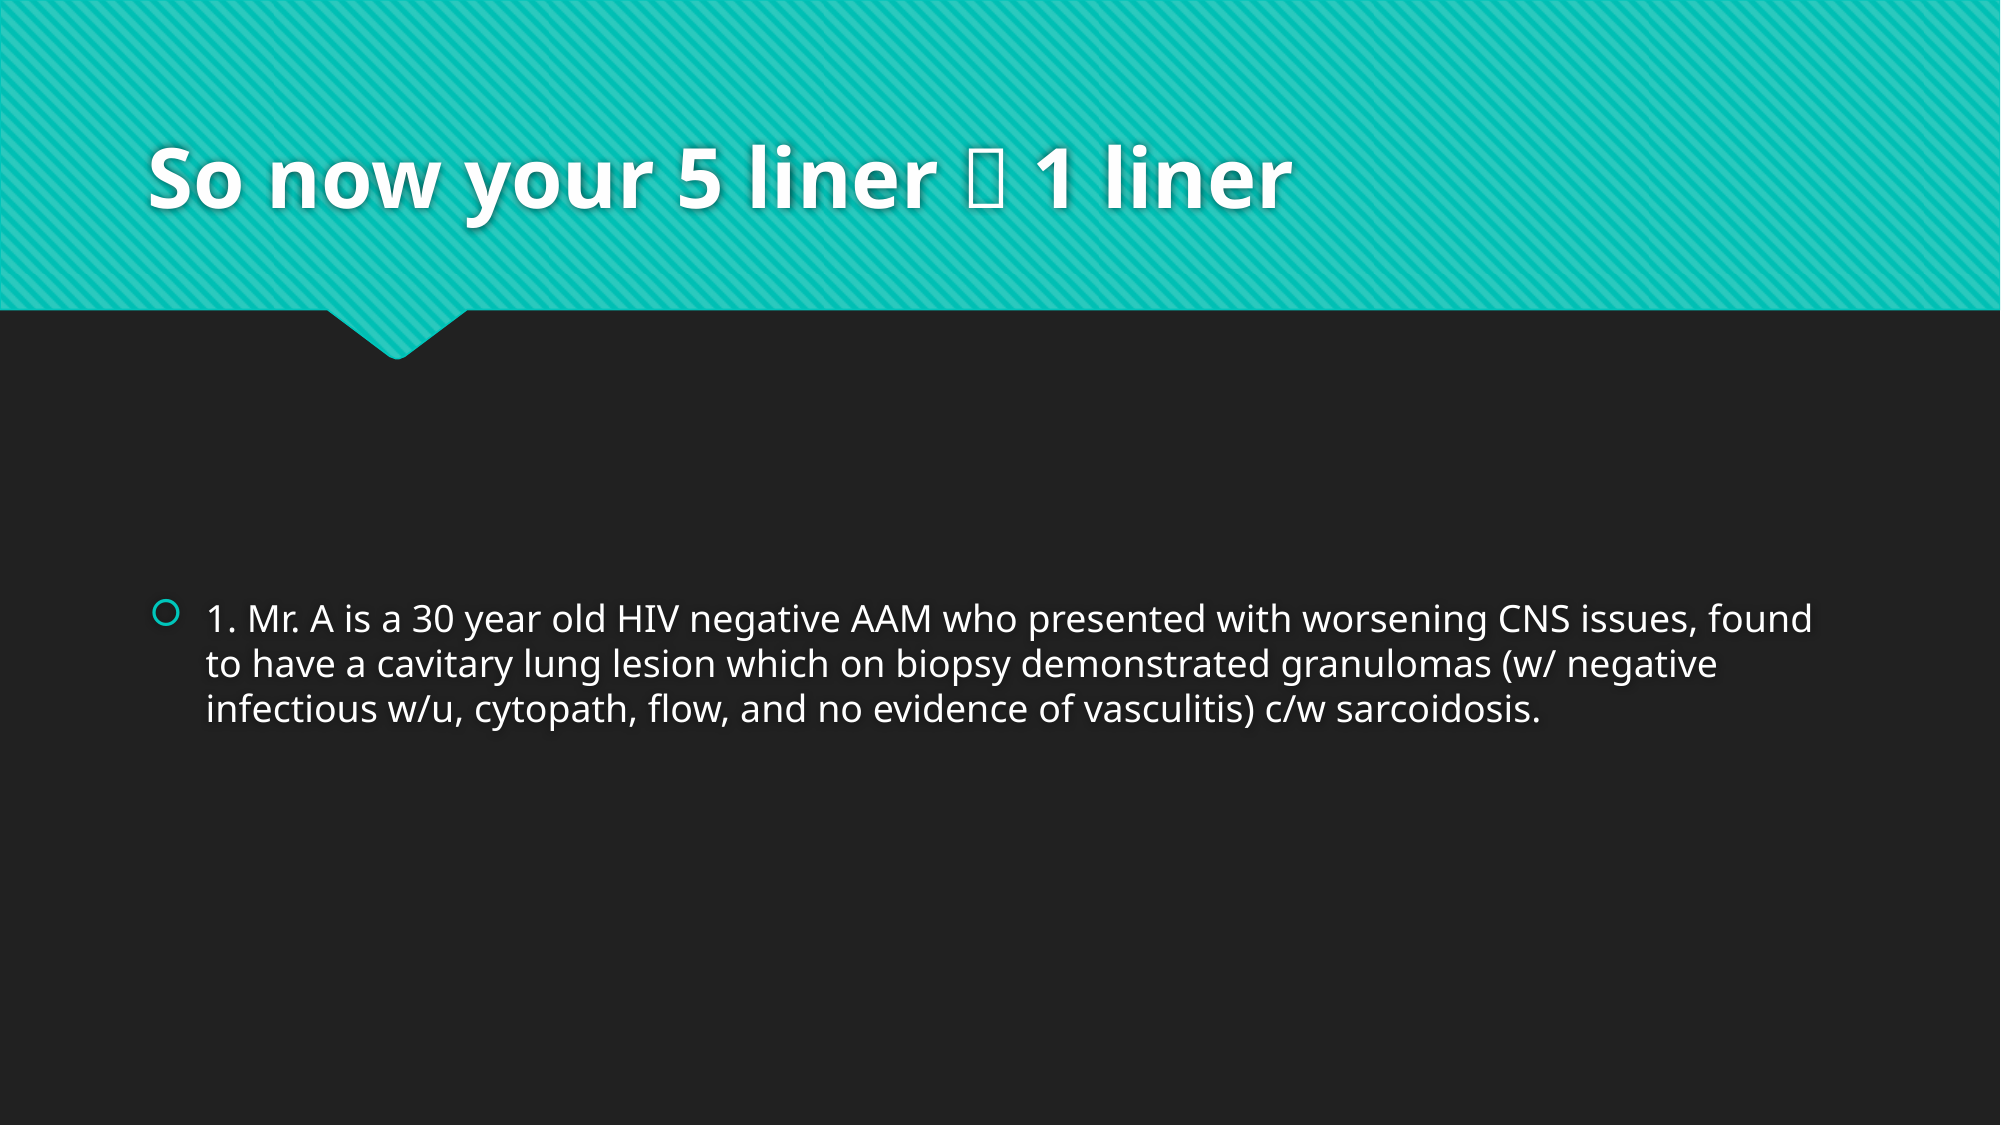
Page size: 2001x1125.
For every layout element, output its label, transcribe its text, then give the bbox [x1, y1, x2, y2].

title So now your 5 liner  1 liner [132, 73, 1868, 233]
list 1. Mr. A is a 30 year old HIV negative AAM who presented with worsening CNS issues, found to have a cavitary lung lesion which on biopsy demonstrated granulomas (w/ negative infectious w/u, cytopath, flow, and no evidence of vasculitis) c/w sarcoidosis. [134, 364, 1866, 962]
